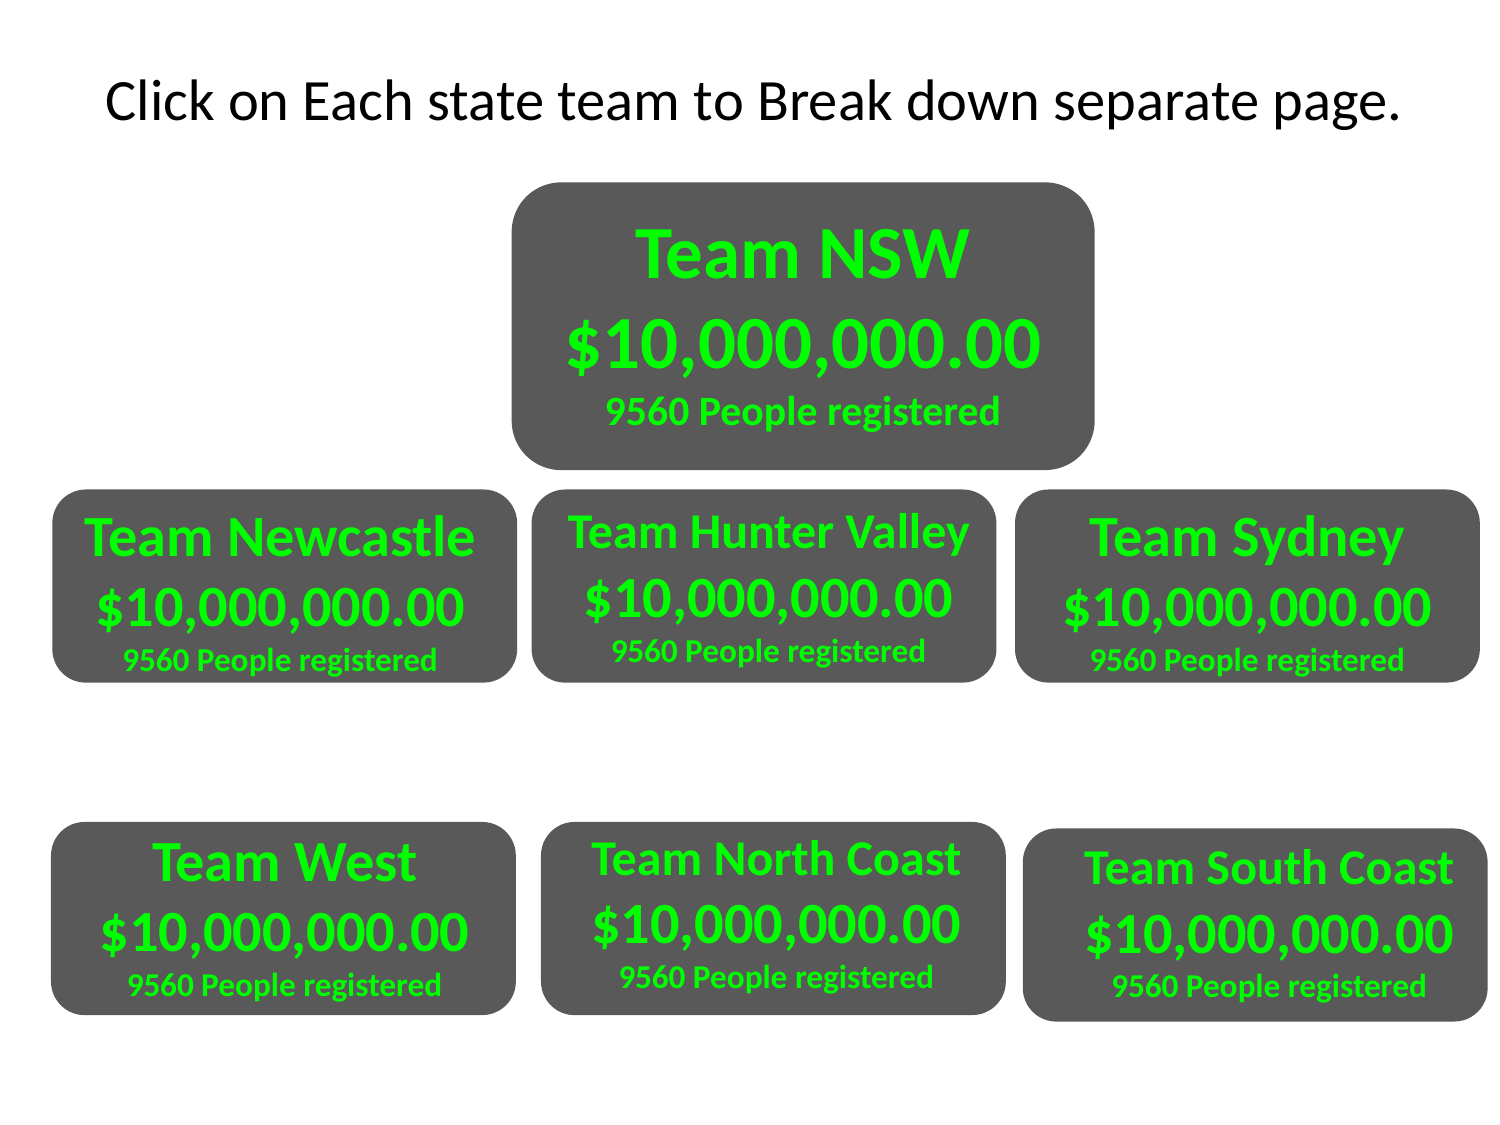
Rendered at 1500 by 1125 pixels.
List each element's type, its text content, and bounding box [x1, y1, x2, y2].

text_box [540, 833, 999, 1016]
text_box [511, 182, 1095, 471]
text_box Team Newcastle $10,000,000.00 9560 People registered [64, 490, 497, 686]
text_box [546, 677, 982, 683]
text_box Team Sydney $10,000,000.00 9560 People registered [1045, 490, 1450, 686]
text_box [1015, 489, 1480, 683]
text_box [1022, 828, 1488, 1022]
text_box Team Hunter Valley $10,000,000.00 9560 People registered [543, 491, 995, 677]
text_box [52, 497, 64, 675]
text_box [497, 492, 518, 680]
text_box Team West $10,000,000.00 9560 People registered [82, 815, 487, 1011]
text_box Team North Coast $10,000,000.00 9560 People registered [549, 817, 1004, 1003]
text_box Team NSW $10,000,000.00 9560 People registered [549, 196, 1058, 442]
text_box [531, 497, 543, 675]
title Click on Each state team to Break down separate page. [86, 45, 1437, 149]
text_box Team South Coast $10,000,000.00 9560 People registered [1067, 827, 1472, 1012]
text_box [50, 822, 516, 1016]
